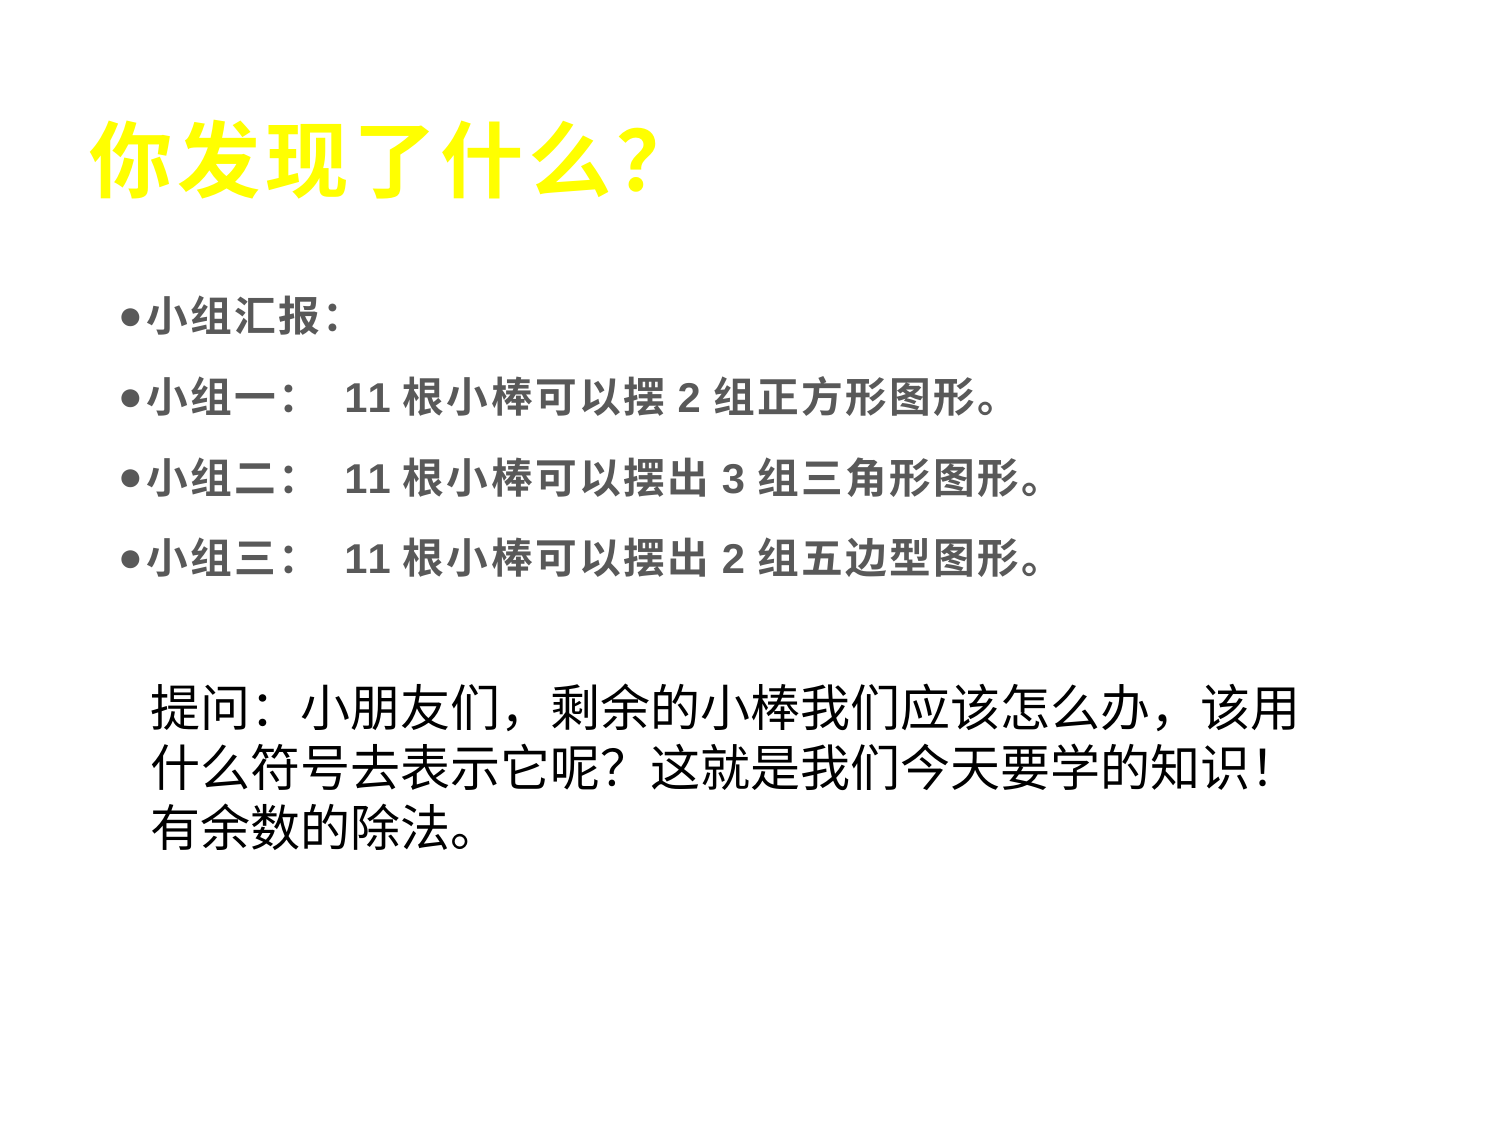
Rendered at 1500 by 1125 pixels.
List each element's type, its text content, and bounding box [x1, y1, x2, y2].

text_box 提问：小朋友们，剩余的小棒我们应该怎么办，该用什么符号去表示它呢？这就是我们今天要学的知识！有余数的除法。 [135, 668, 1341, 864]
title 你发现了什么？ [74, 99, 1425, 216]
list 小组汇报： 小组一： 11根小棒可以摆2组正方形图形。 小组二： 11根小棒可以摆出3组三角形图形。 小组三： 11根小棒可以摆出2组五边型图形。 [103, 267, 1397, 1014]
